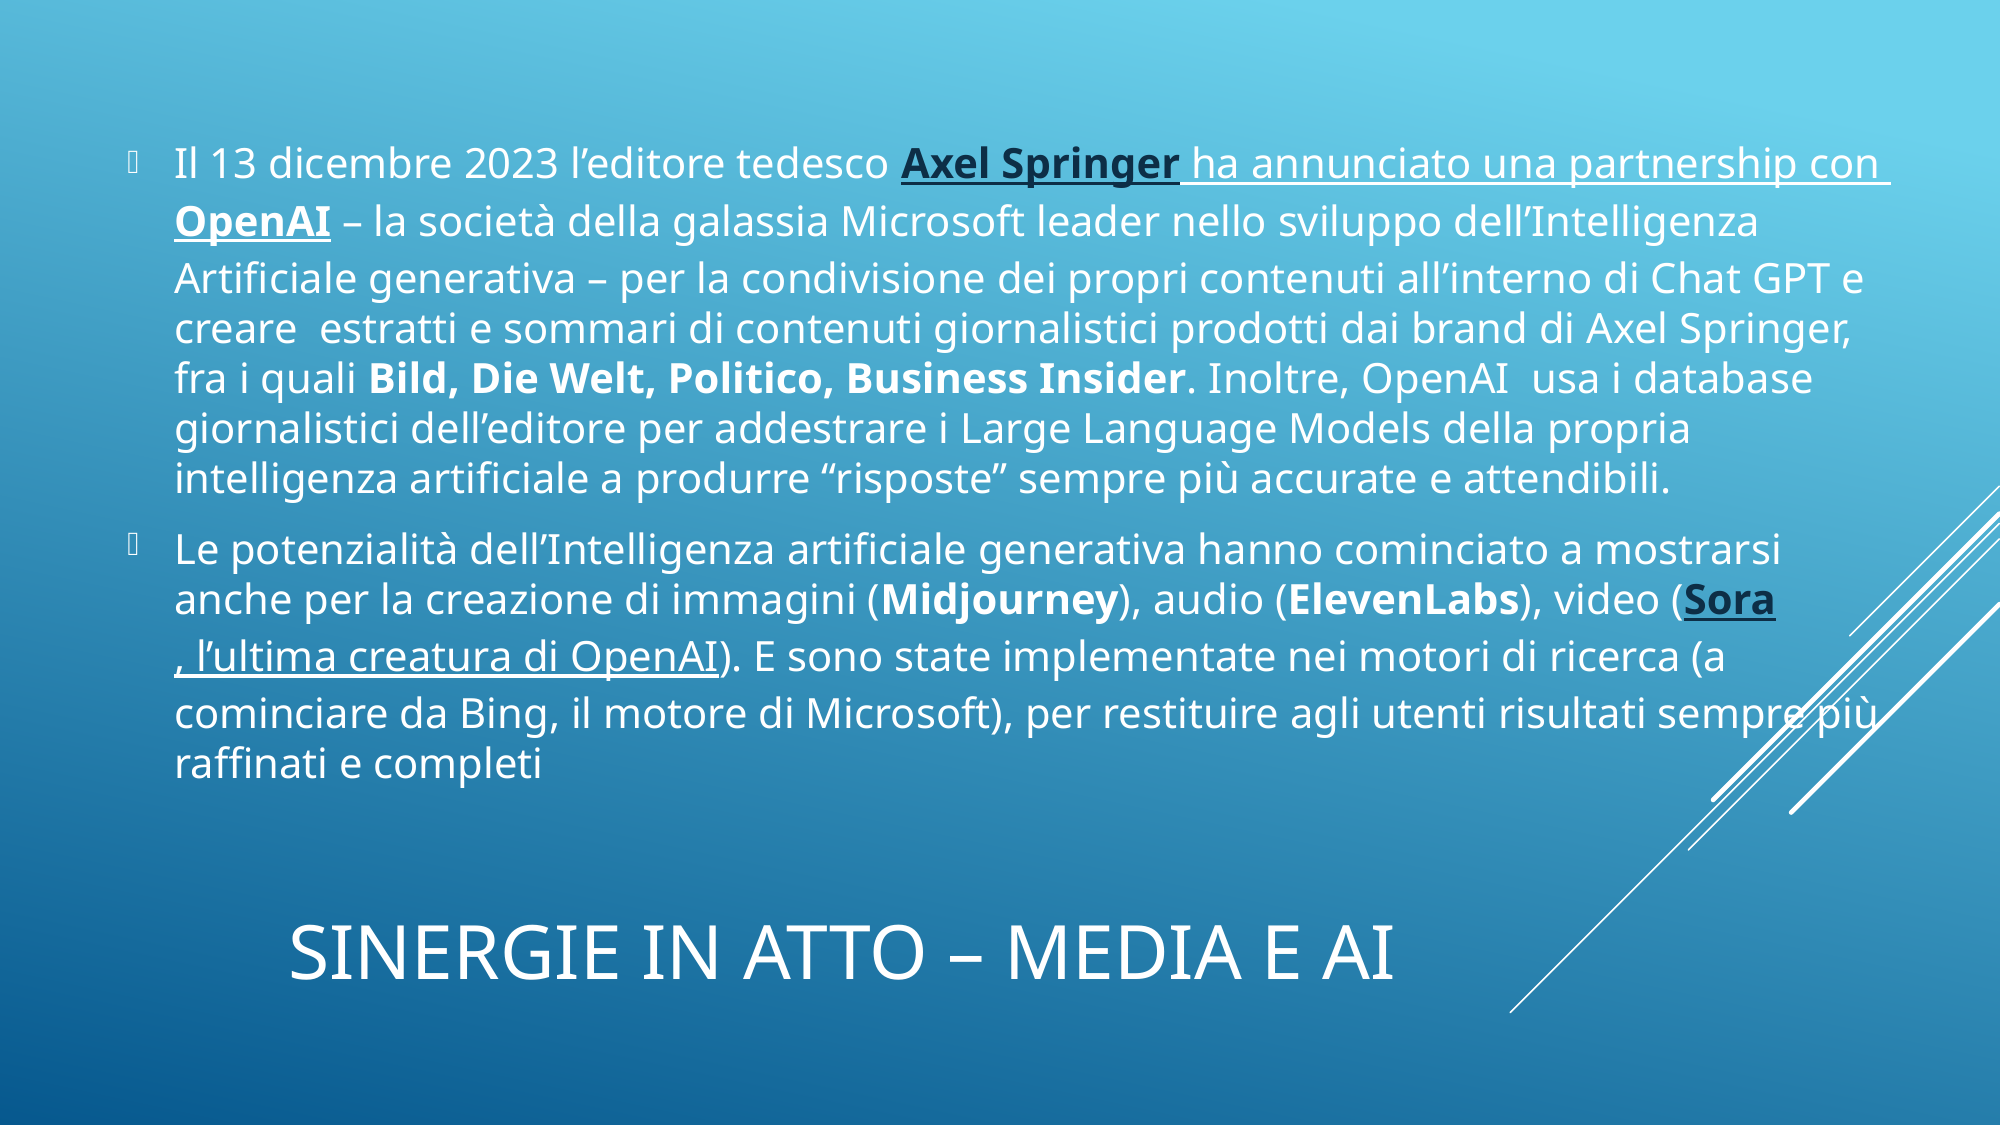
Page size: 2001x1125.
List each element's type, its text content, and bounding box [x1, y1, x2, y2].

list Il 13 dicembre 2023 l’editore tedesco Axel Springer ha annunciato una partnership con OpenAI – la società della galassia Microsoft leader nello sviluppo dell’Intelligenza Artificiale generativa – per la condivisione dei propri contenuti all’interno di Chat GPT e creare estratti e sommari di contenuti giornalistici prodotti dai brand di Axel Springer, fra i quali Bild, Die Welt, Politico, Business Insider. Inoltre, OpenAI usa i database giornalistici dell’editore per addestrare i Large Language Models della propria intelligenza artificiale a produrre “risposte” sempre più accurate e attendibili. Le potenzialità dell’Intelligenza artificiale generativa hanno cominciato a mostrarsi anche per la creazione di immagini (Midjourney), audio (ElevenLabs), video (Sora, l’ultima creatura di OpenAI). E sono state implementate nei motori di ricerca (a cominciare da Bing, il motore di Microsoft), per restituire agli utenti risultati sempre più raffinati e completi [112, 112, 1913, 812]
title Sinergie in atto – media e ai [273, 826, 1674, 1074]
